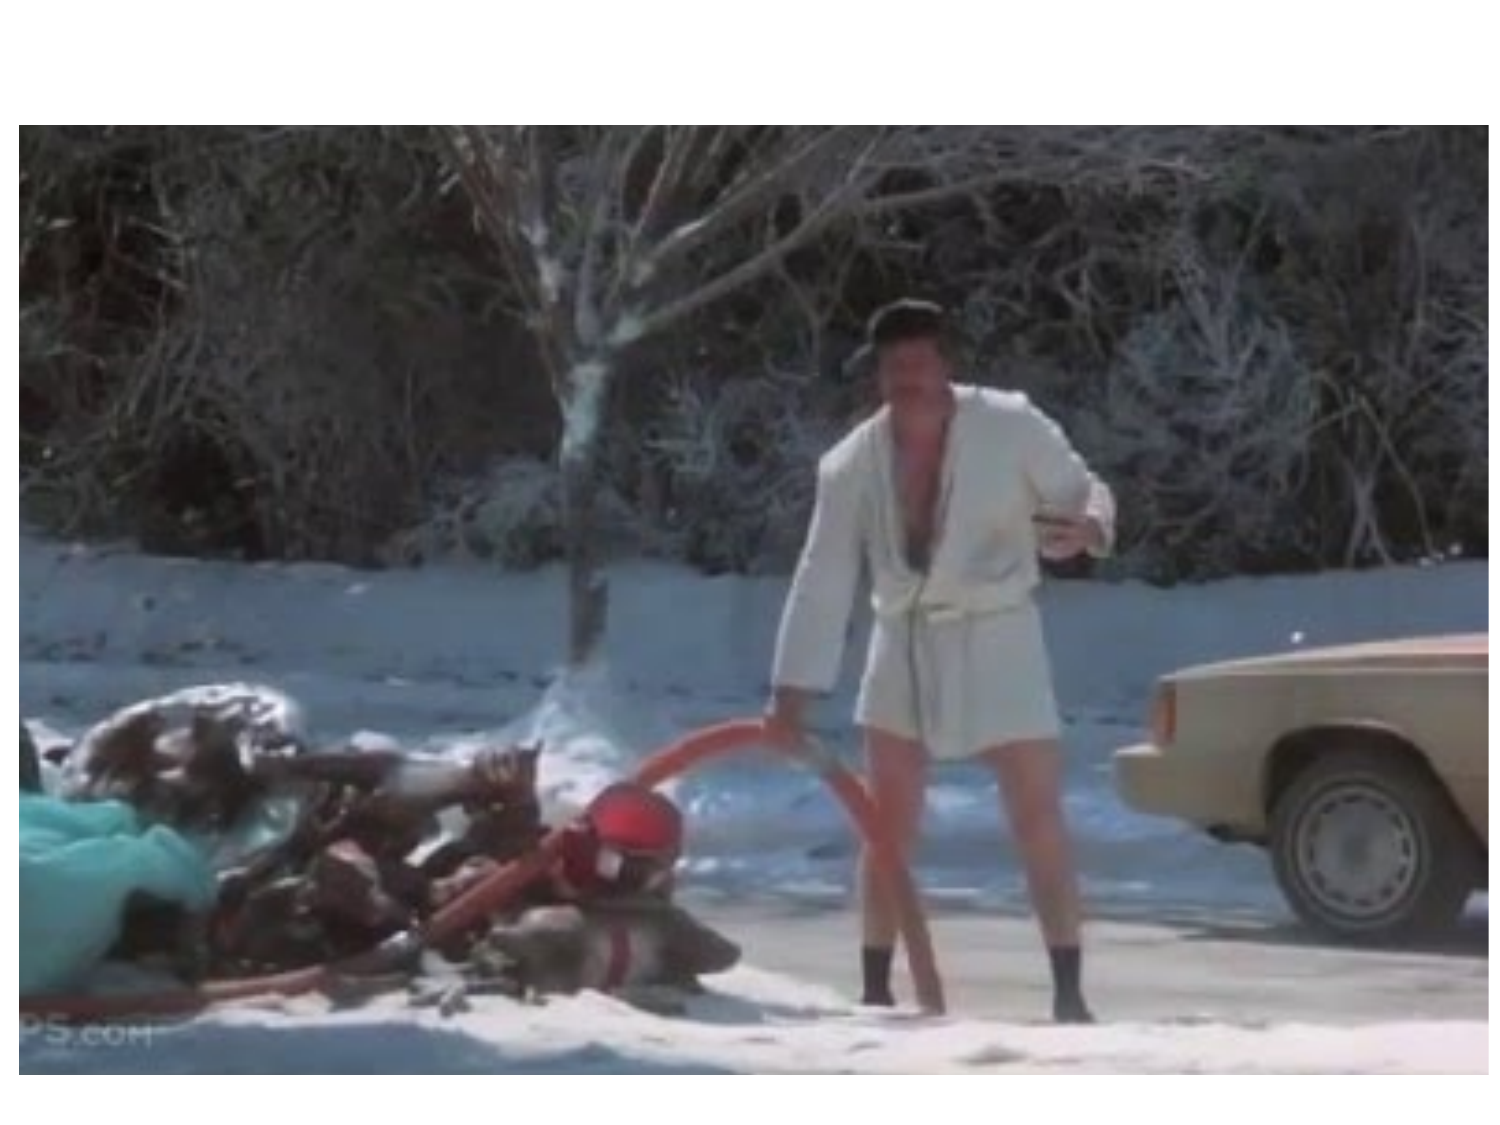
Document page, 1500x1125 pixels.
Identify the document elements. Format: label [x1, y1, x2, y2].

picture [18, 124, 1489, 1076]
